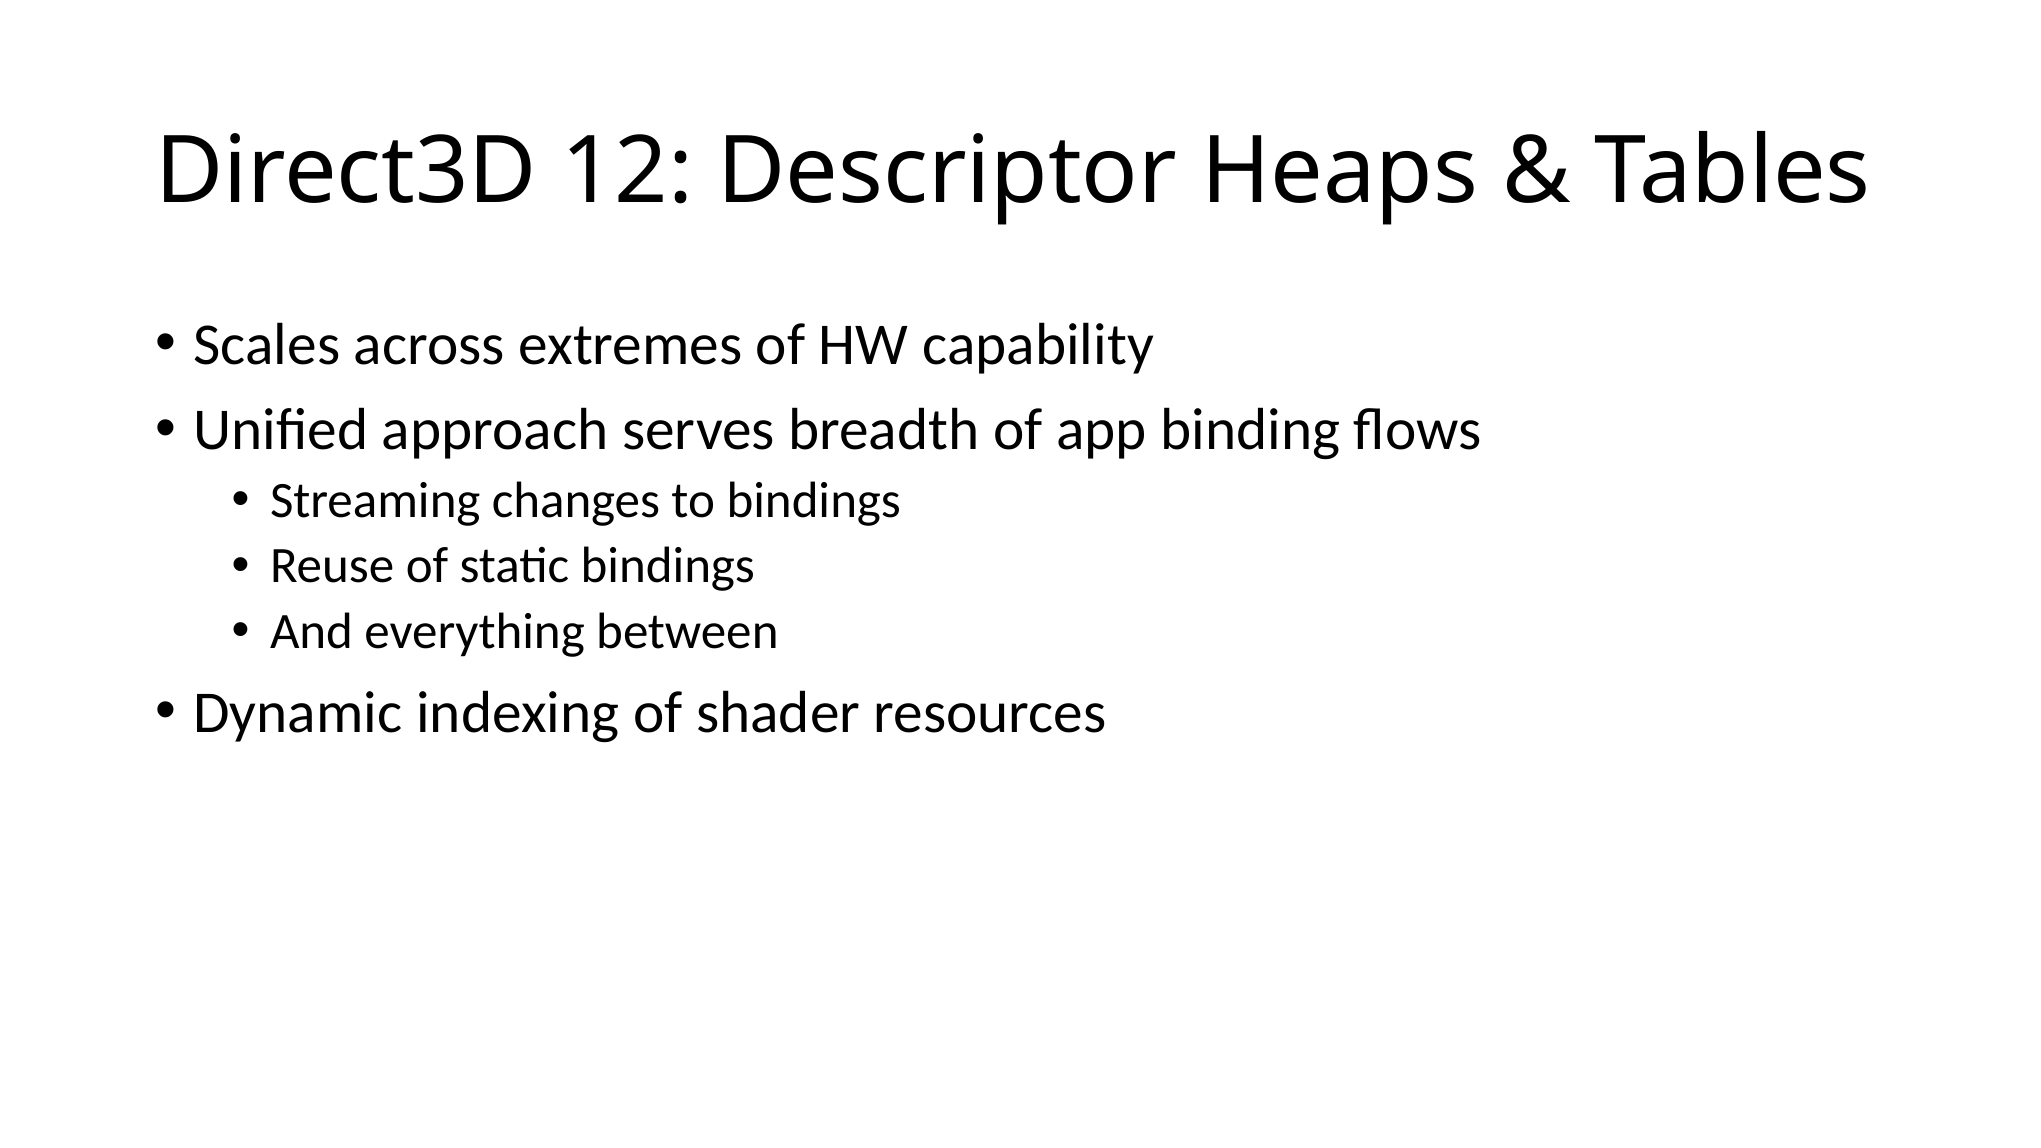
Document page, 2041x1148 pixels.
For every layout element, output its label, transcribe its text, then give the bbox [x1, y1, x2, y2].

list Scales across extremes of HW capability Unified approach serves breadth of app binding flows Streaming changes to bindings Reuse of static bindings And everything between Dynamic indexing of shader resources [140, 305, 1900, 1034]
title Direct3D 12: Descriptor Heaps & Tables [140, 61, 1900, 283]
